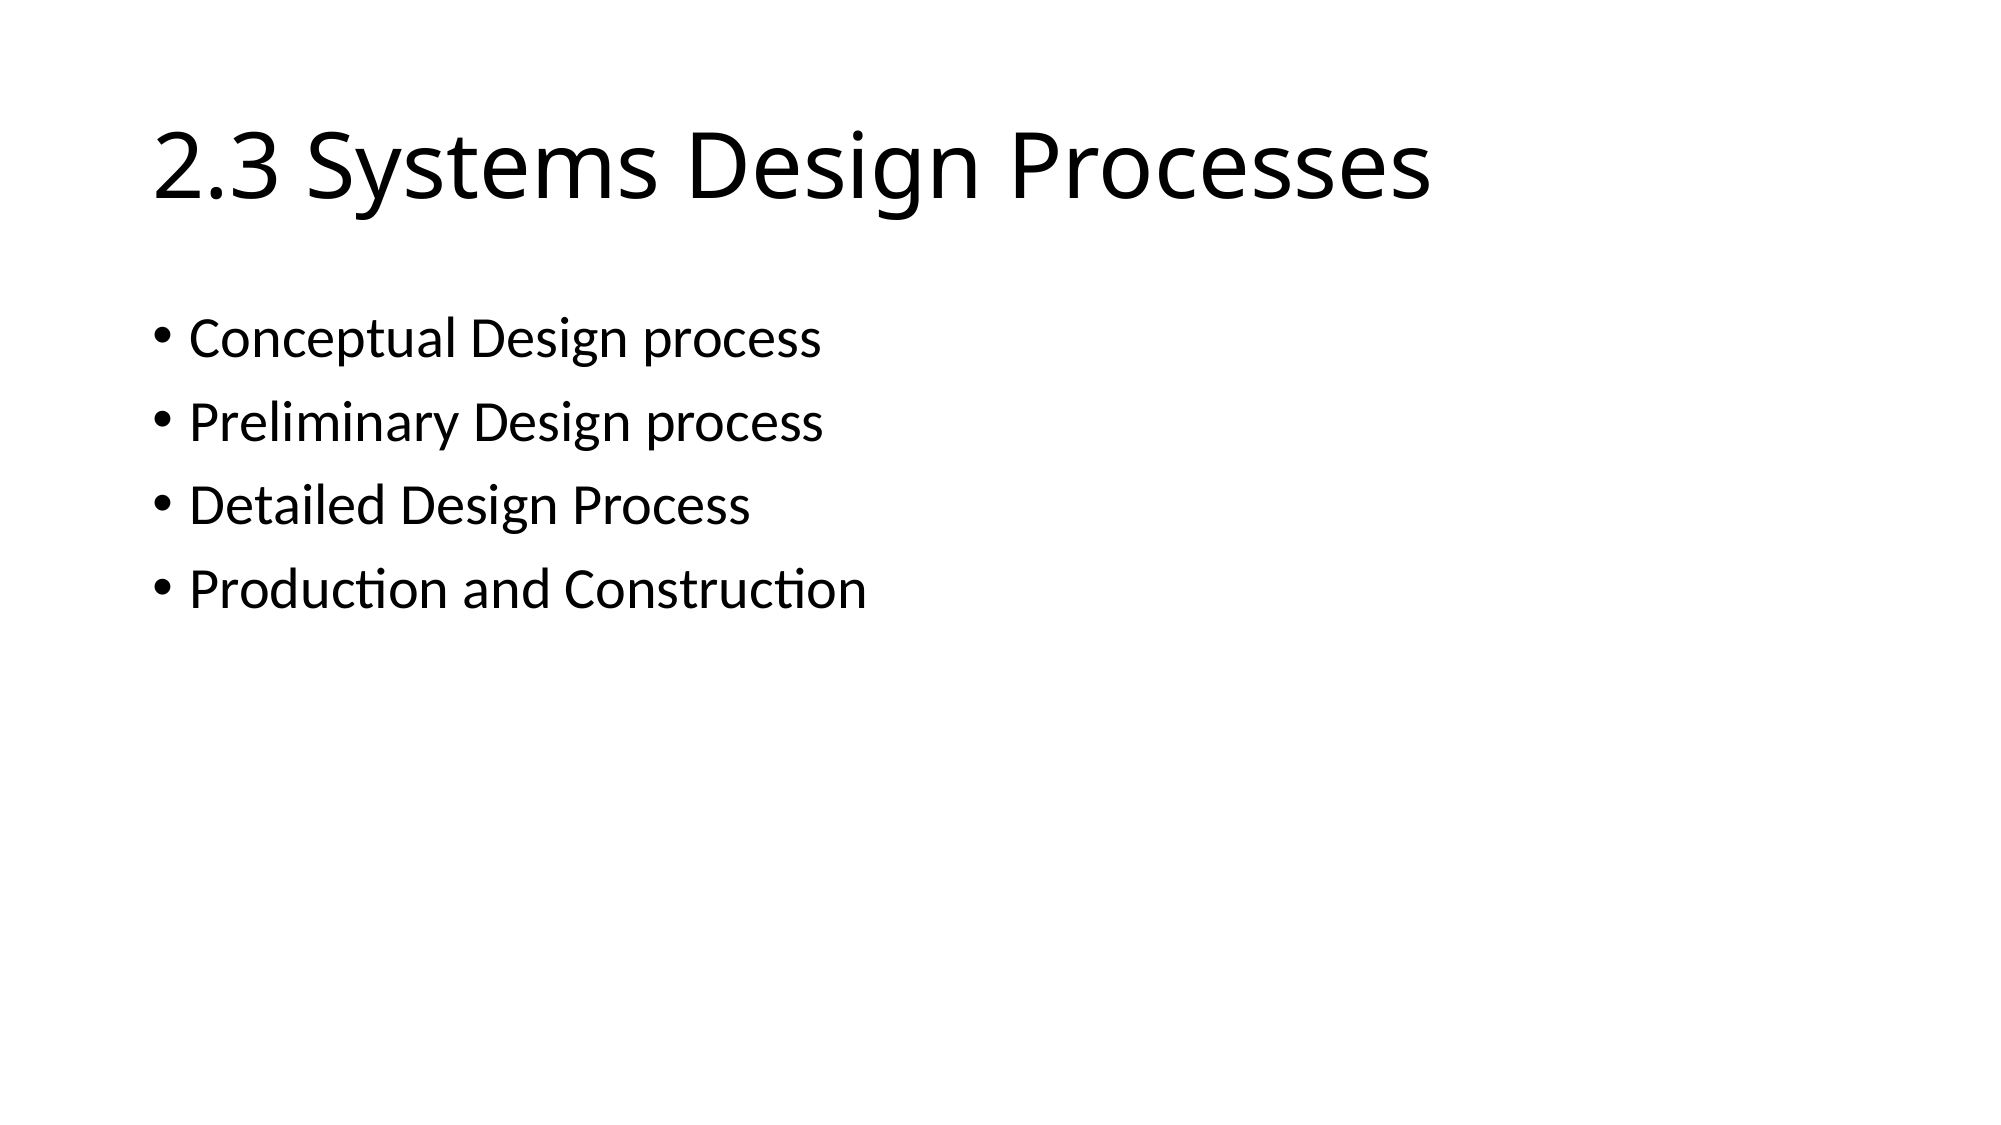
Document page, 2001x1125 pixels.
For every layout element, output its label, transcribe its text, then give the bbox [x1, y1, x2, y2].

title 2.3 Systems Design Processes [137, 59, 1863, 278]
list Conceptual Design process Preliminary Design process Detailed Design Process Production and Construction [137, 299, 1863, 1014]
